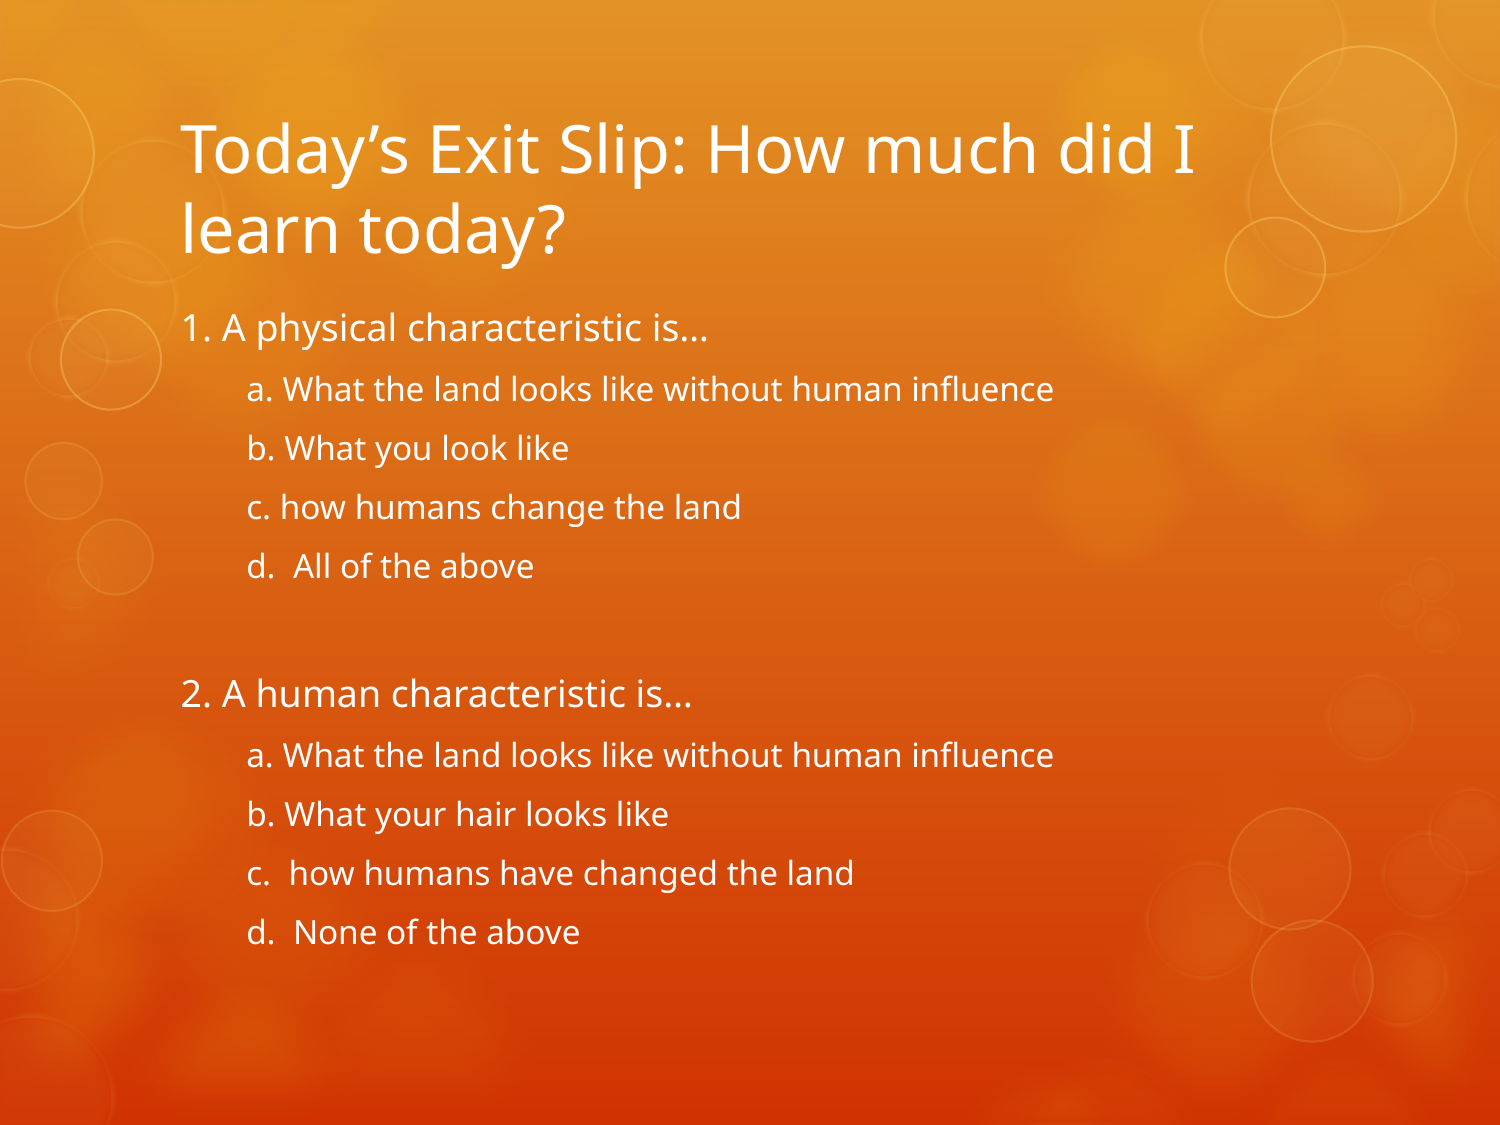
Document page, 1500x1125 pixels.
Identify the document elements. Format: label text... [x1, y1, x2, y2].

title Today’s Exit Slip: How much did I learn today? [165, 110, 1335, 263]
list 1. A physical characteristic is… a. What the land looks like without human influence b. What you look like c. how humans change the land d. All of the above 2. A human characteristic is… a. What the land looks like without human influence b. What your hair looks like c. how humans have changed the land d. None of the above [165, 296, 1335, 962]
